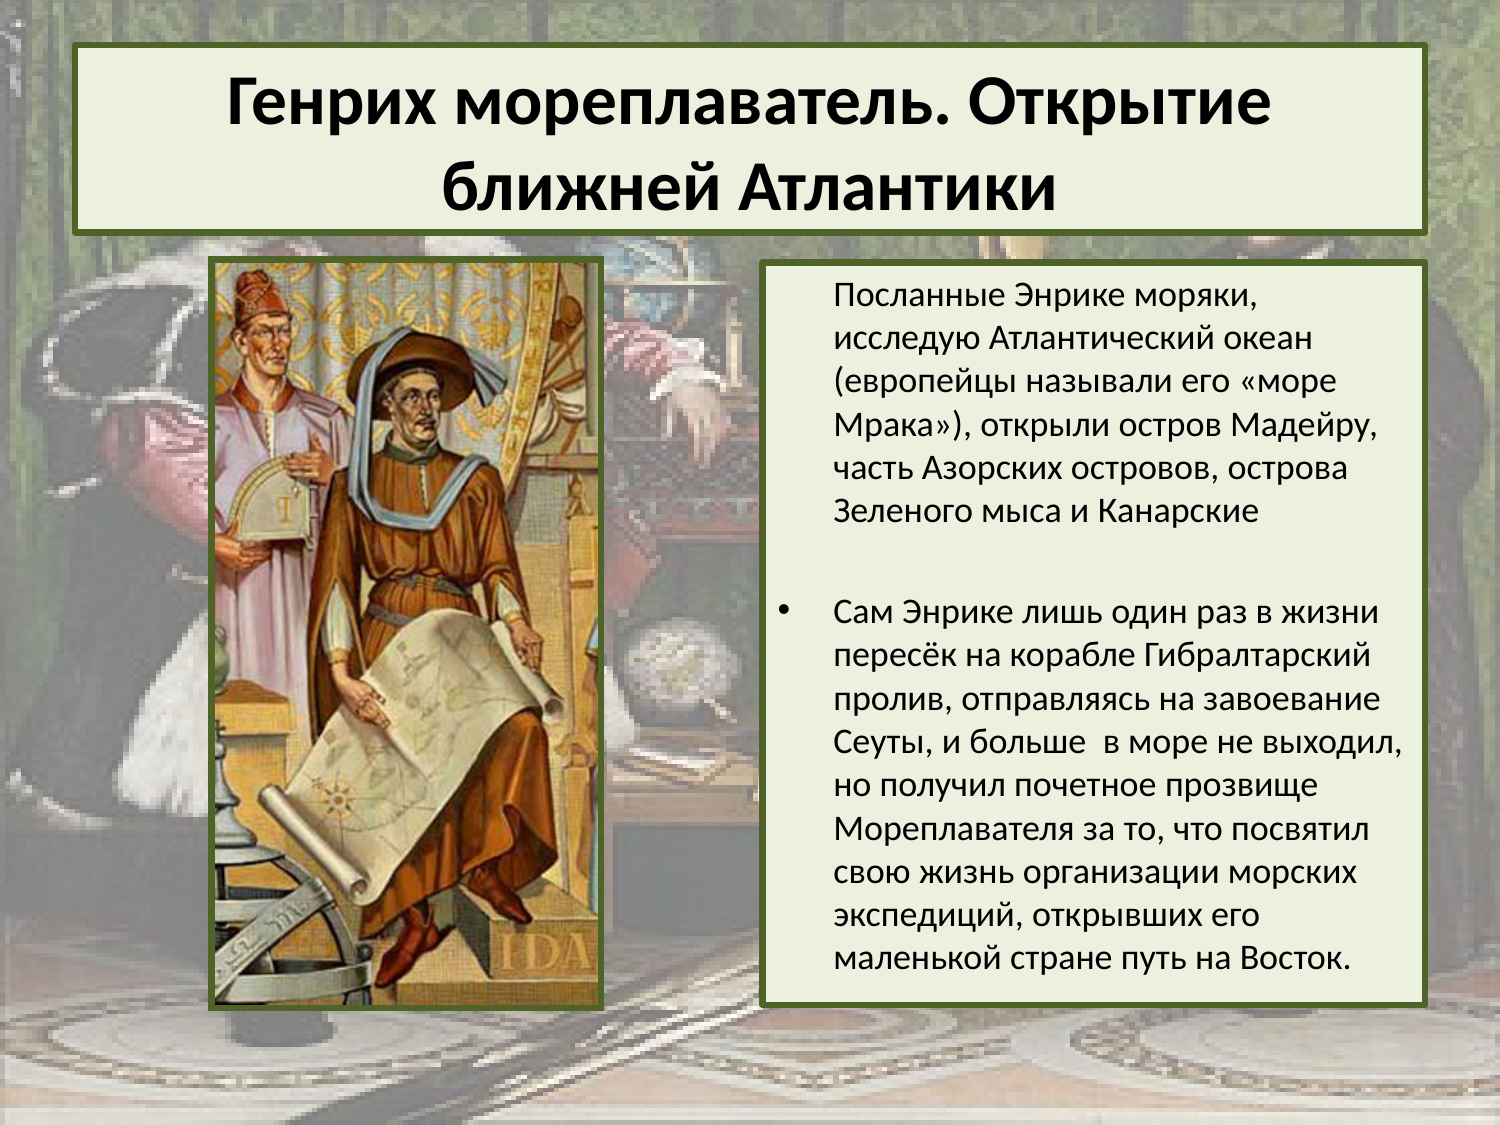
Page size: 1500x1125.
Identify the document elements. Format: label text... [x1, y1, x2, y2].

title Генрих мореплаватель. Открытие ближней Атлантики [75, 45, 1425, 233]
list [214, 262, 599, 1006]
list Посланные Энрике моряки, исследую Атлантический океан (европейцы называли его «море Мрака»), открыли остров Мадейру, часть Азорских островов, острова Зеленого мыса и Канарские Сам Энрике лишь один раз в жизни пересёк на корабле Гибралтарский пролив, отправляясь на завоевание Сеуты, и больше в море не выходил, но получил почетное прозвище Мореплавателя за то, что посвятил свою жизнь организации морских экспедиций, открывших его маленькой стране путь на Восток. [762, 262, 1425, 1005]
